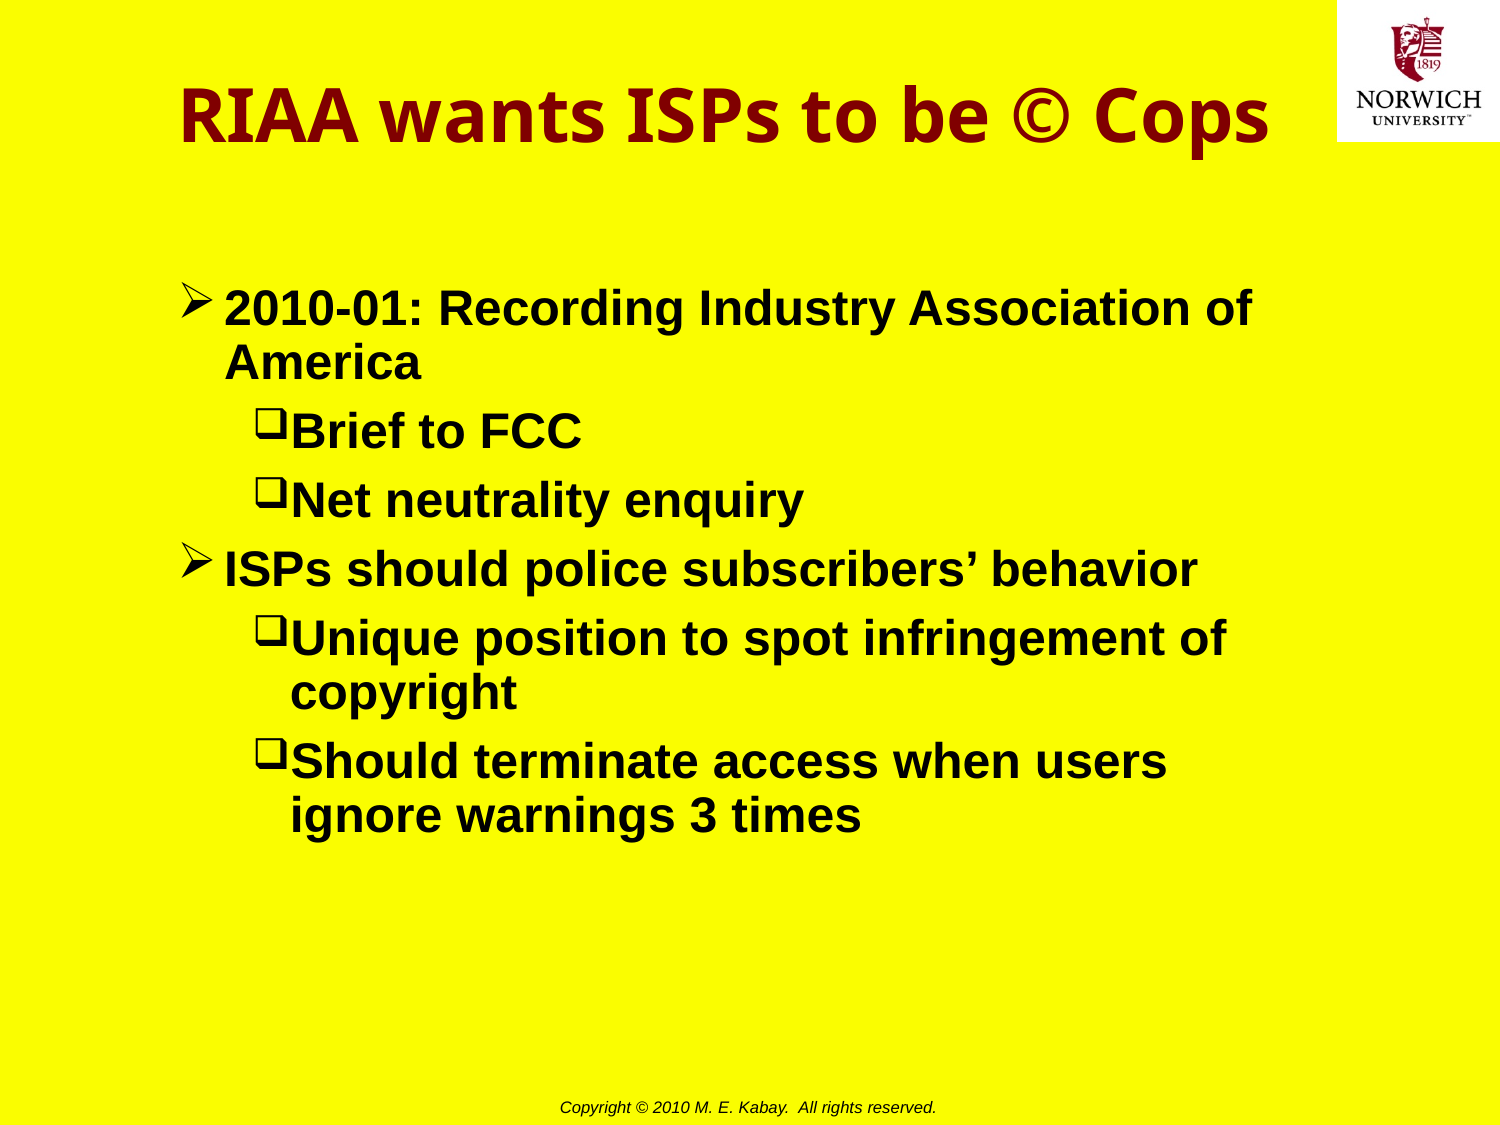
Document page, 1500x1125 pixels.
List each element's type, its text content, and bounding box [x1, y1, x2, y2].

title RIAA wants ISPs to be © Cops [161, 24, 1339, 213]
picture [1337, 0, 1500, 142]
list 2010-01: Recording Industry Association of America Brief to FCC Net neutrality enquiry ISPs should police subscribers’ behavior Unique position to spot infringement of copyright Should terminate access when users ignore warnings 3 times [161, 274, 1339, 1039]
